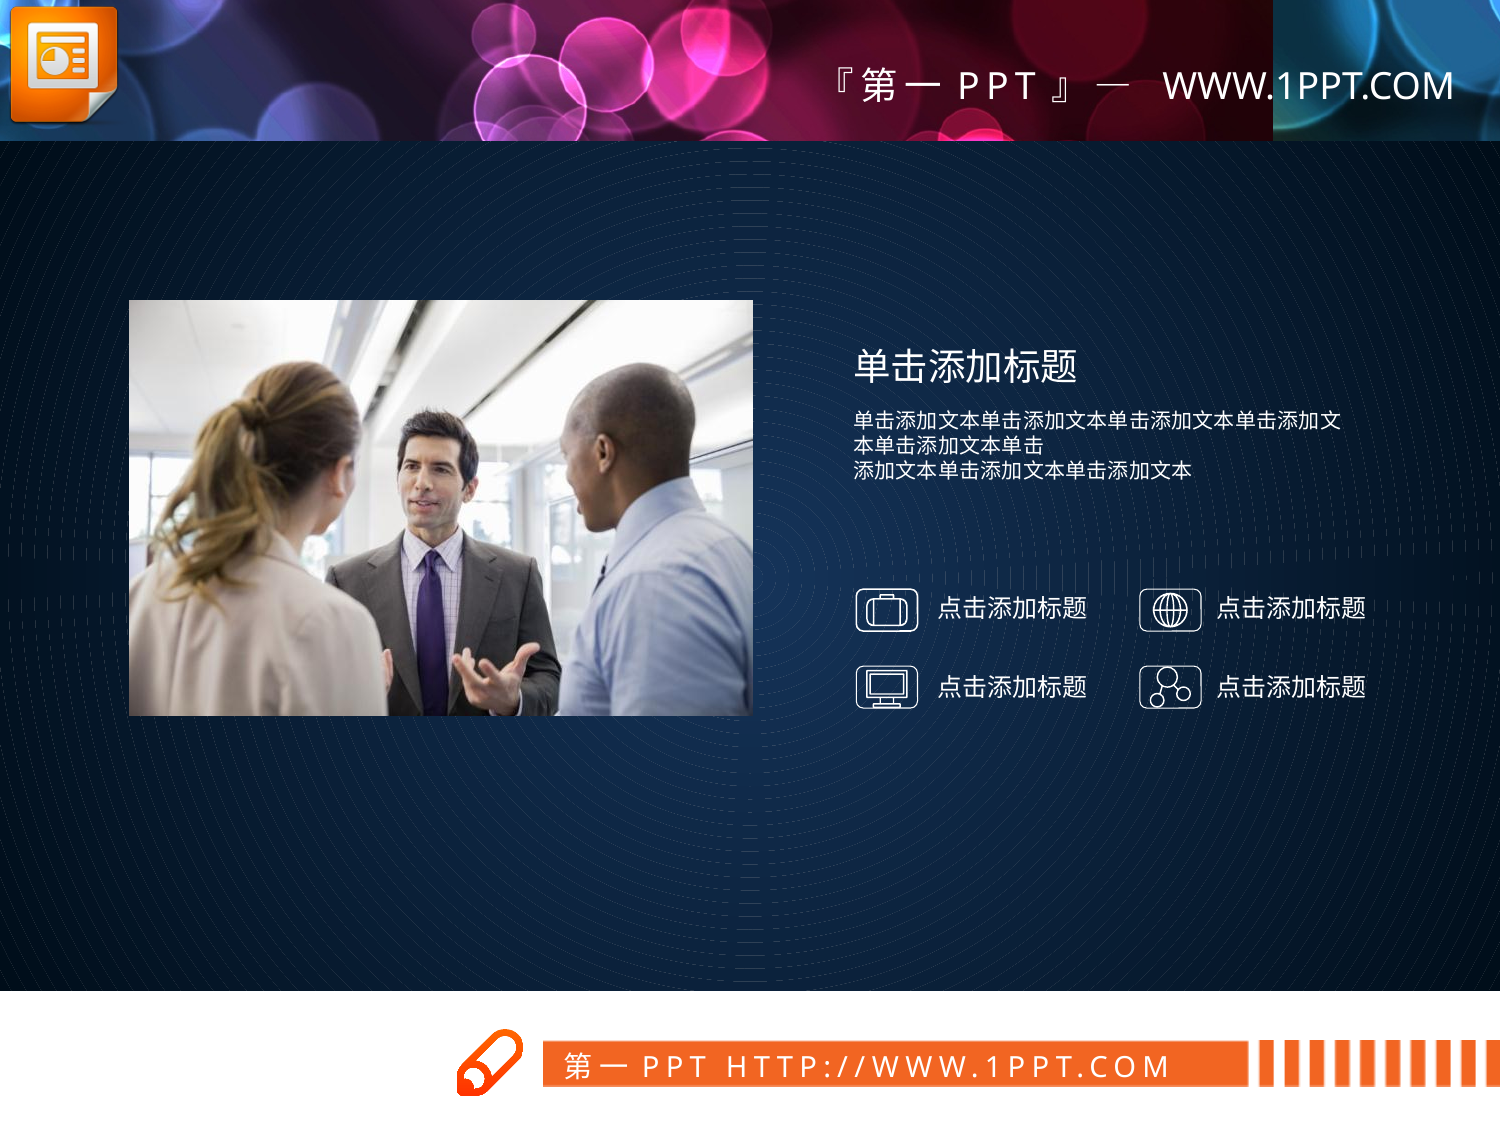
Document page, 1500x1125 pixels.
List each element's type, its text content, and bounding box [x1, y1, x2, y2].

text_box 单击添加标题 单击添加文本单击添加文本单击添加文本单击添加文本单击添加文本单击 添加文本单击添加文本单击添加文本 [838, 336, 1371, 491]
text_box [855, 585, 1104, 632]
picture [0, 0, 1500, 141]
picture [543, 1040, 1500, 1087]
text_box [1139, 585, 1384, 632]
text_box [855, 664, 1104, 711]
picture [129, 300, 754, 717]
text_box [1139, 664, 1384, 711]
